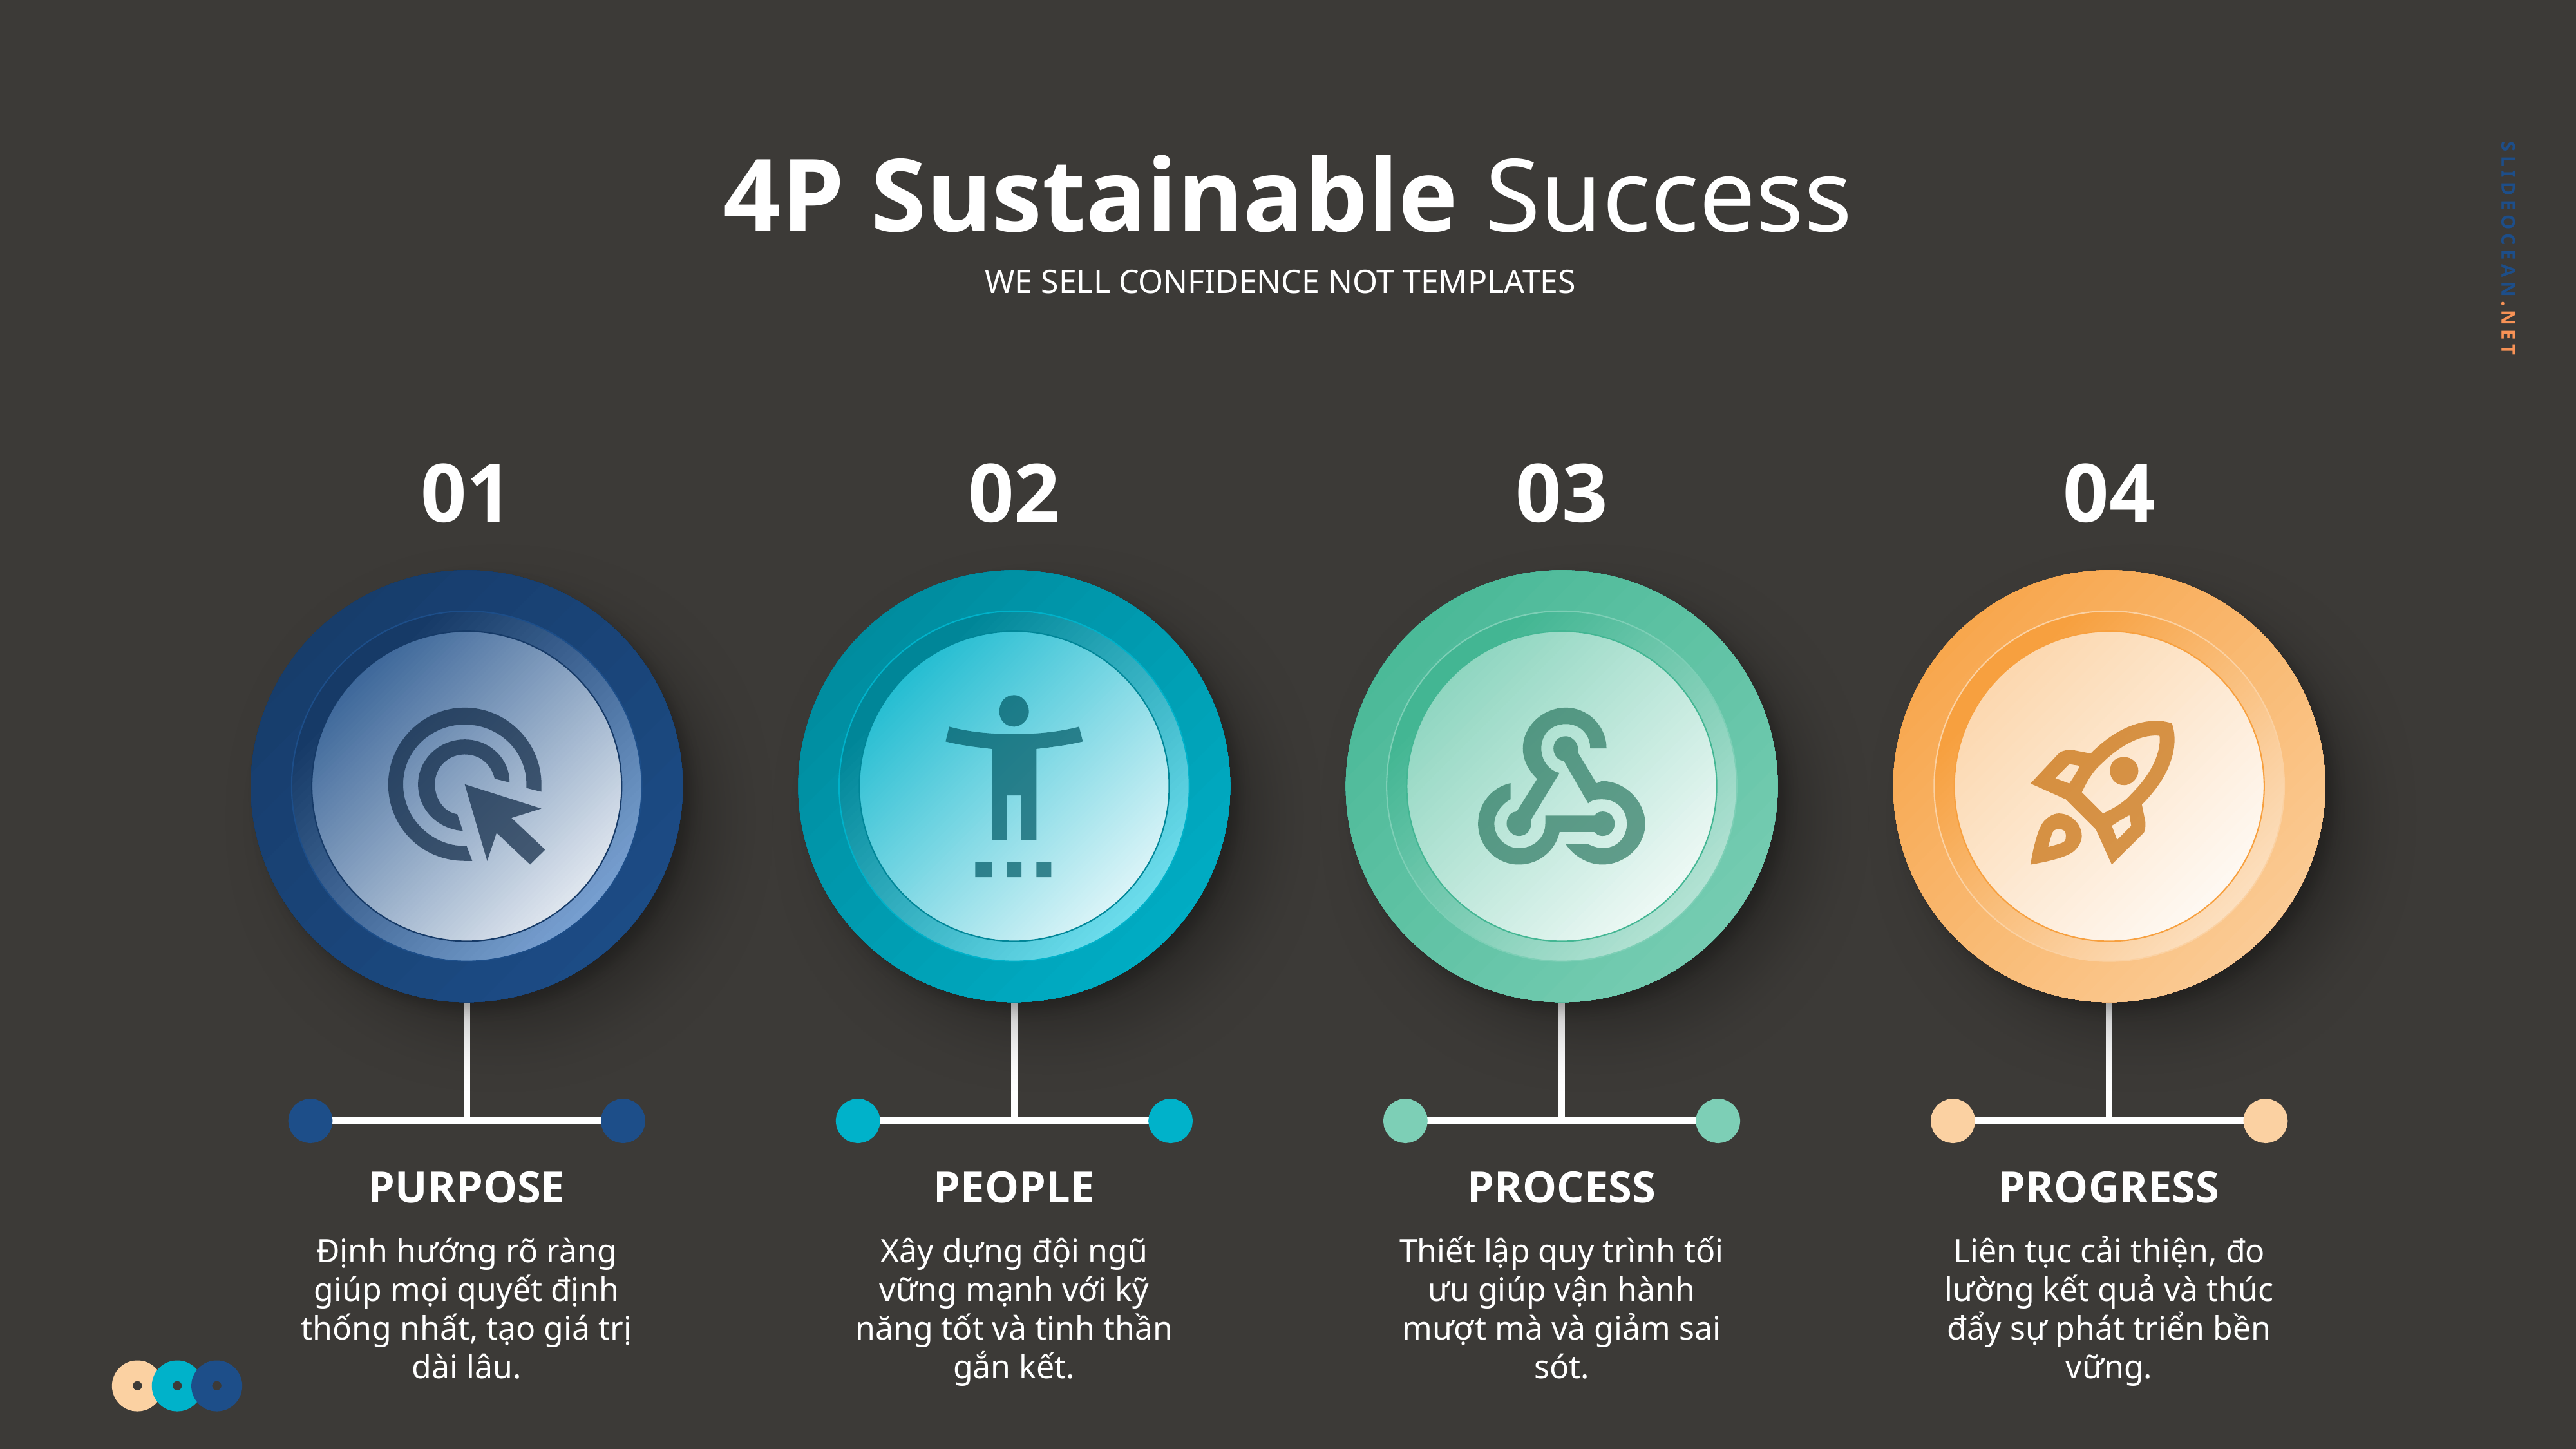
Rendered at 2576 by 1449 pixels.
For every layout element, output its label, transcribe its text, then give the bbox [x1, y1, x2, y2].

text_box 4P Sustainable Success [714, 126, 1862, 257]
text_box 03 [1387, 437, 1737, 544]
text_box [1934, 1155, 2285, 1392]
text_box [798, 570, 1231, 1003]
text_box 02 [838, 437, 1189, 544]
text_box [251, 570, 683, 1003]
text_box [291, 1155, 642, 1392]
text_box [1893, 570, 2325, 1003]
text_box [846, 1003, 1183, 1133]
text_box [298, 1003, 636, 1133]
text_box WE SELL CONFIDENCE NOT TEMPLATES [975, 256, 1586, 305]
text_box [1345, 570, 1778, 1003]
text_box 04 [1934, 437, 2285, 544]
text_box 01 [291, 437, 642, 544]
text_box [1940, 1003, 2278, 1133]
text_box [1387, 1155, 1737, 1392]
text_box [838, 1155, 1189, 1353]
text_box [1393, 1003, 1730, 1133]
